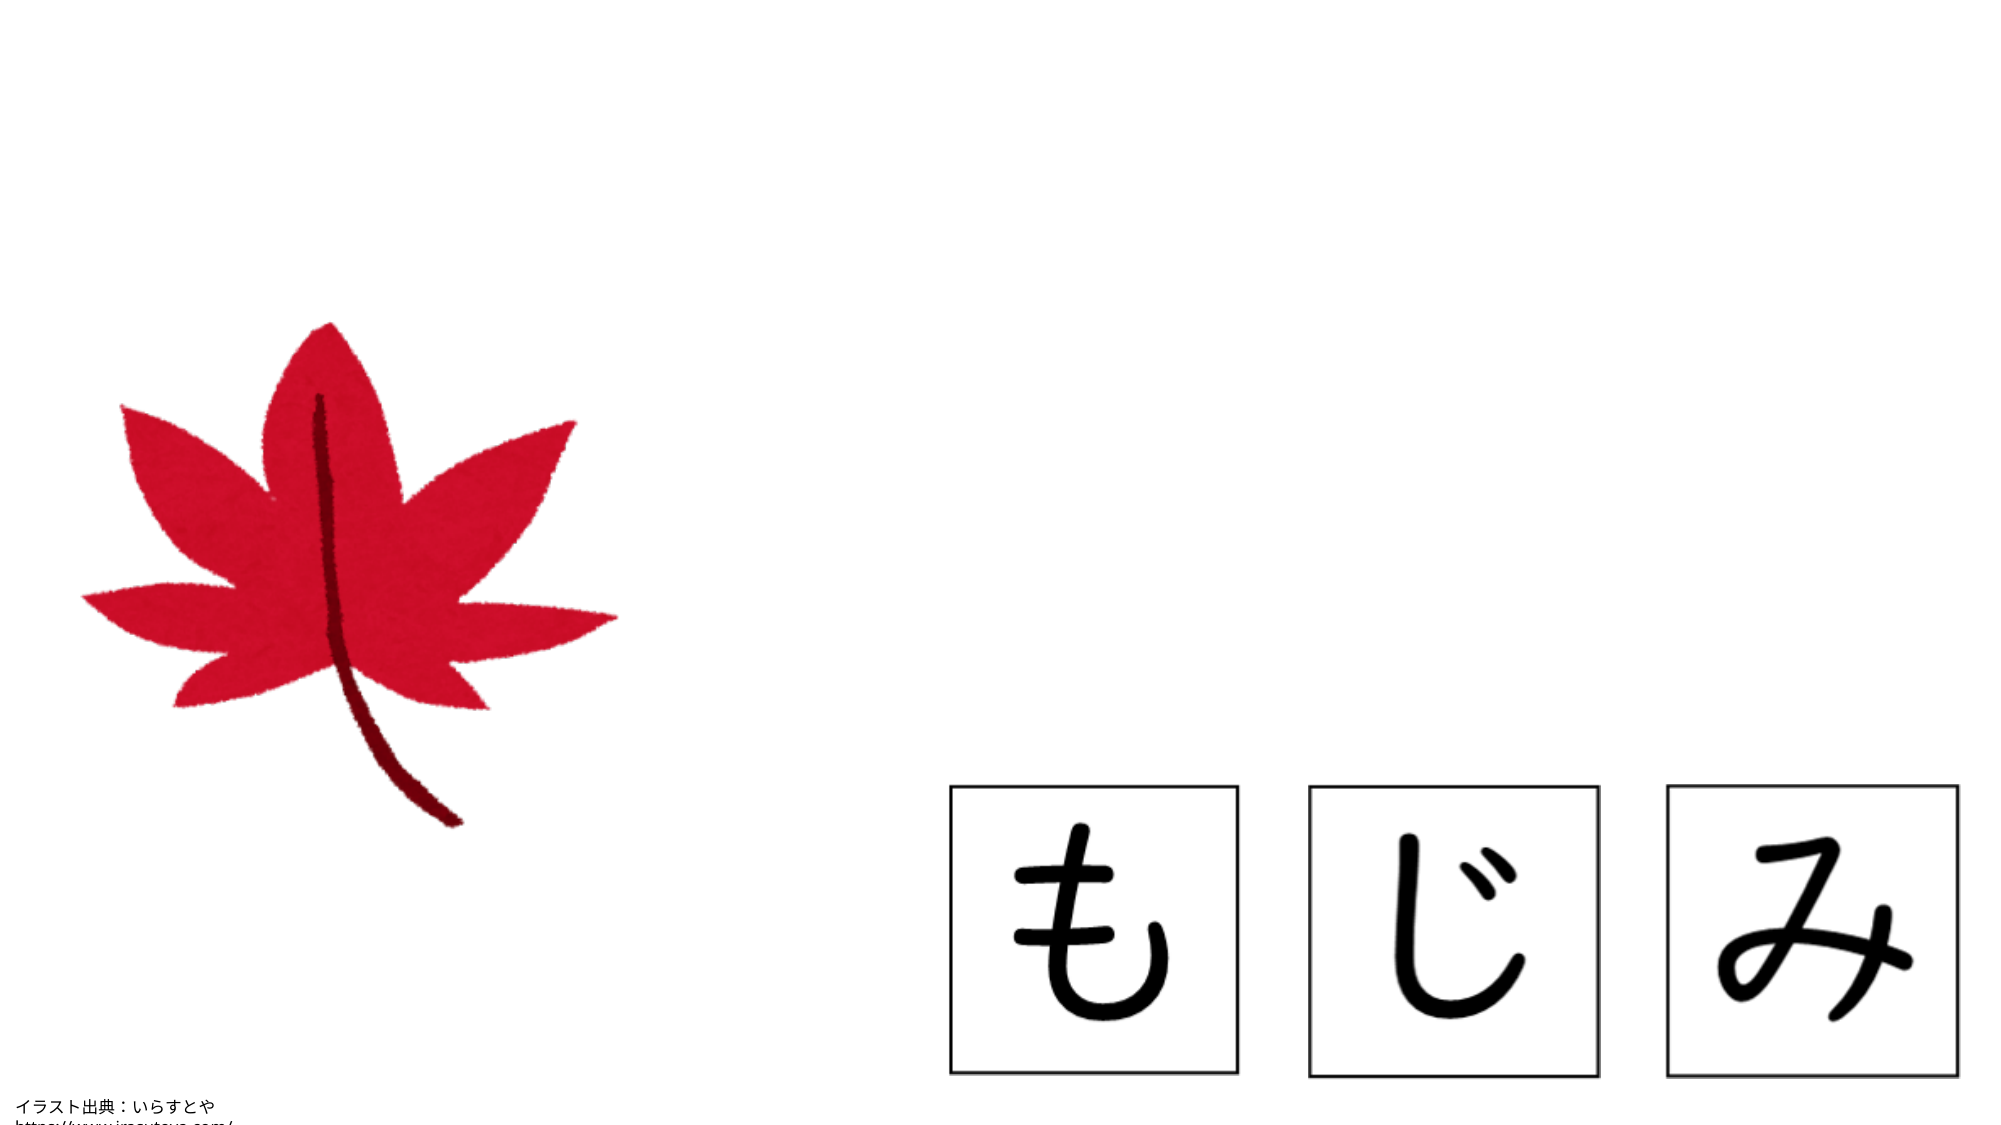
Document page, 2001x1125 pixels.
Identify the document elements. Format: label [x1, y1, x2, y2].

picture [1308, 783, 1601, 1080]
list [37, 294, 676, 846]
picture [1665, 784, 1961, 1079]
picture [948, 784, 1241, 1077]
